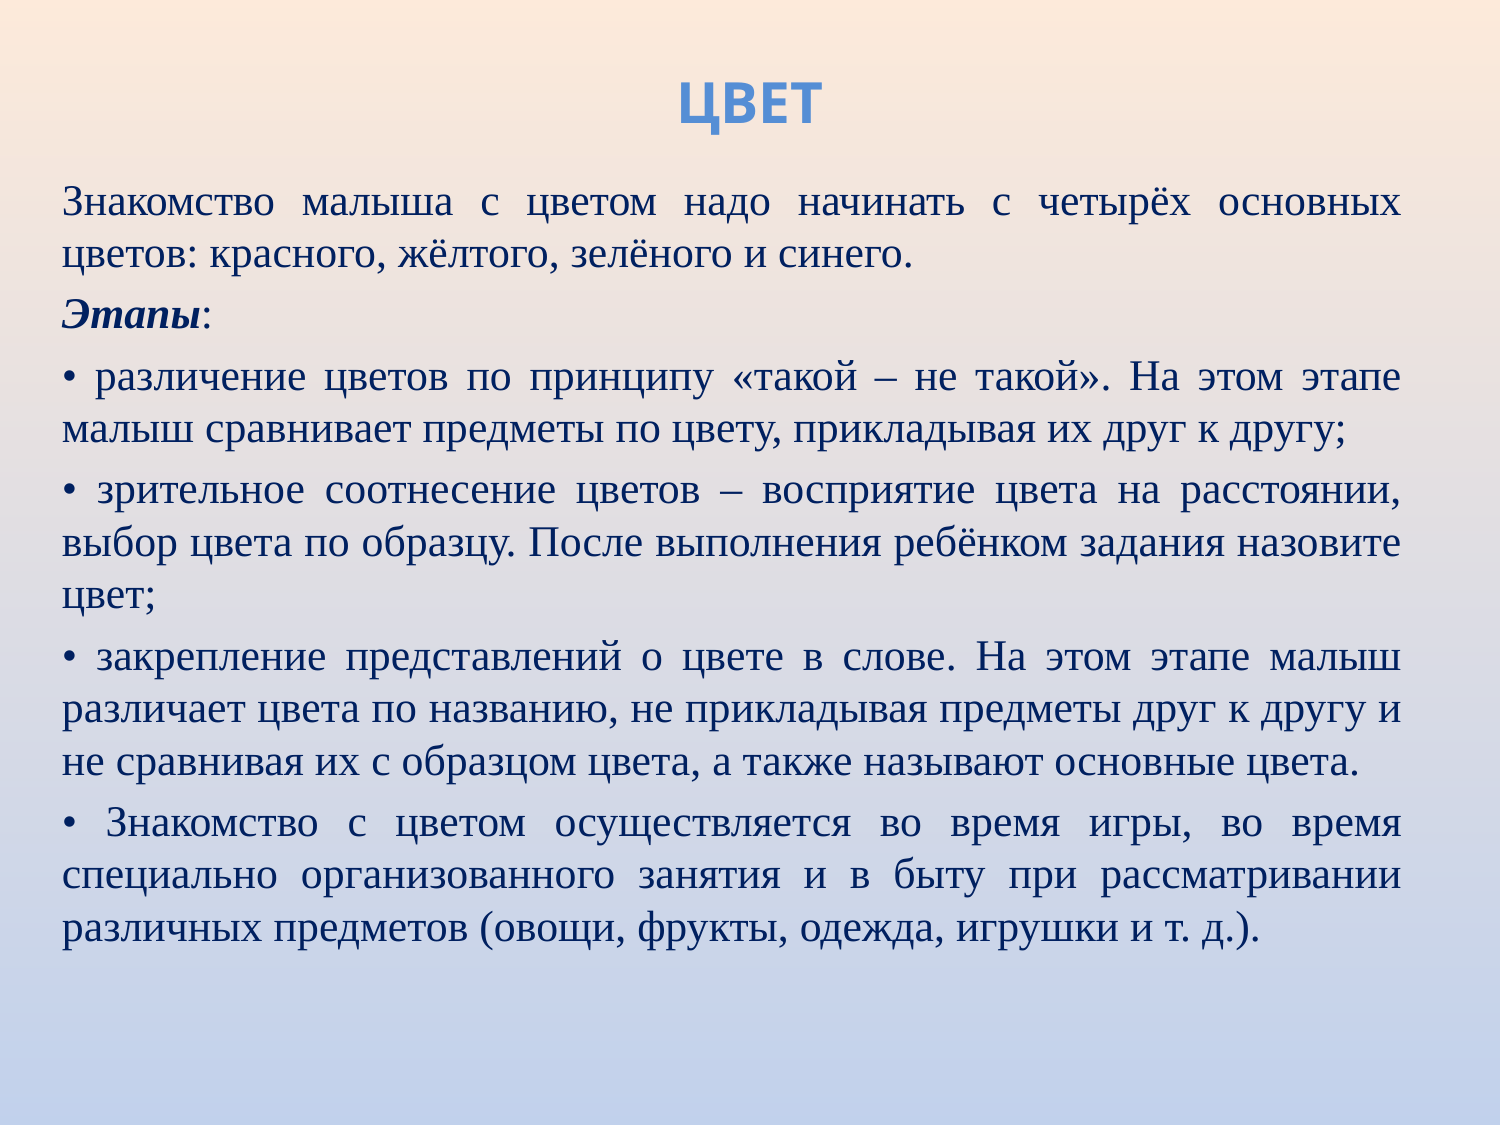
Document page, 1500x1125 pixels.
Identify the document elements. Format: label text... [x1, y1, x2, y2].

subtitle Знакомство малыша с цветом надо начинать с четырёх основных цветов: красного, жёлтого, зелёного и синего. Этапы: • различение цветов по принципу «такой – не такой». На этом этапе малыш сравнивает предметы по цвету, прикладывая их друг к другу; • зрительное соотнесение цветов – восприятие цвета на расстоянии, выбор цвета по образцу. После выполнения ребёнком задания назовите цвет; • закрепление представлений о цвете в слове. На этом этапе малыш различает цвета по названию, не прикладывая предметы друг к другу и не сравнивая их с образцом цвета, а также называют основные цвета. • Знакомство с цветом осуществляется во время игры, во время специально организованного занятия и в быту при рассматривании различных предметов (овощи, фрукты, одежда, игрушки и т. д.). [46, 164, 1418, 925]
title ЦВЕТ [112, 58, 1388, 164]
